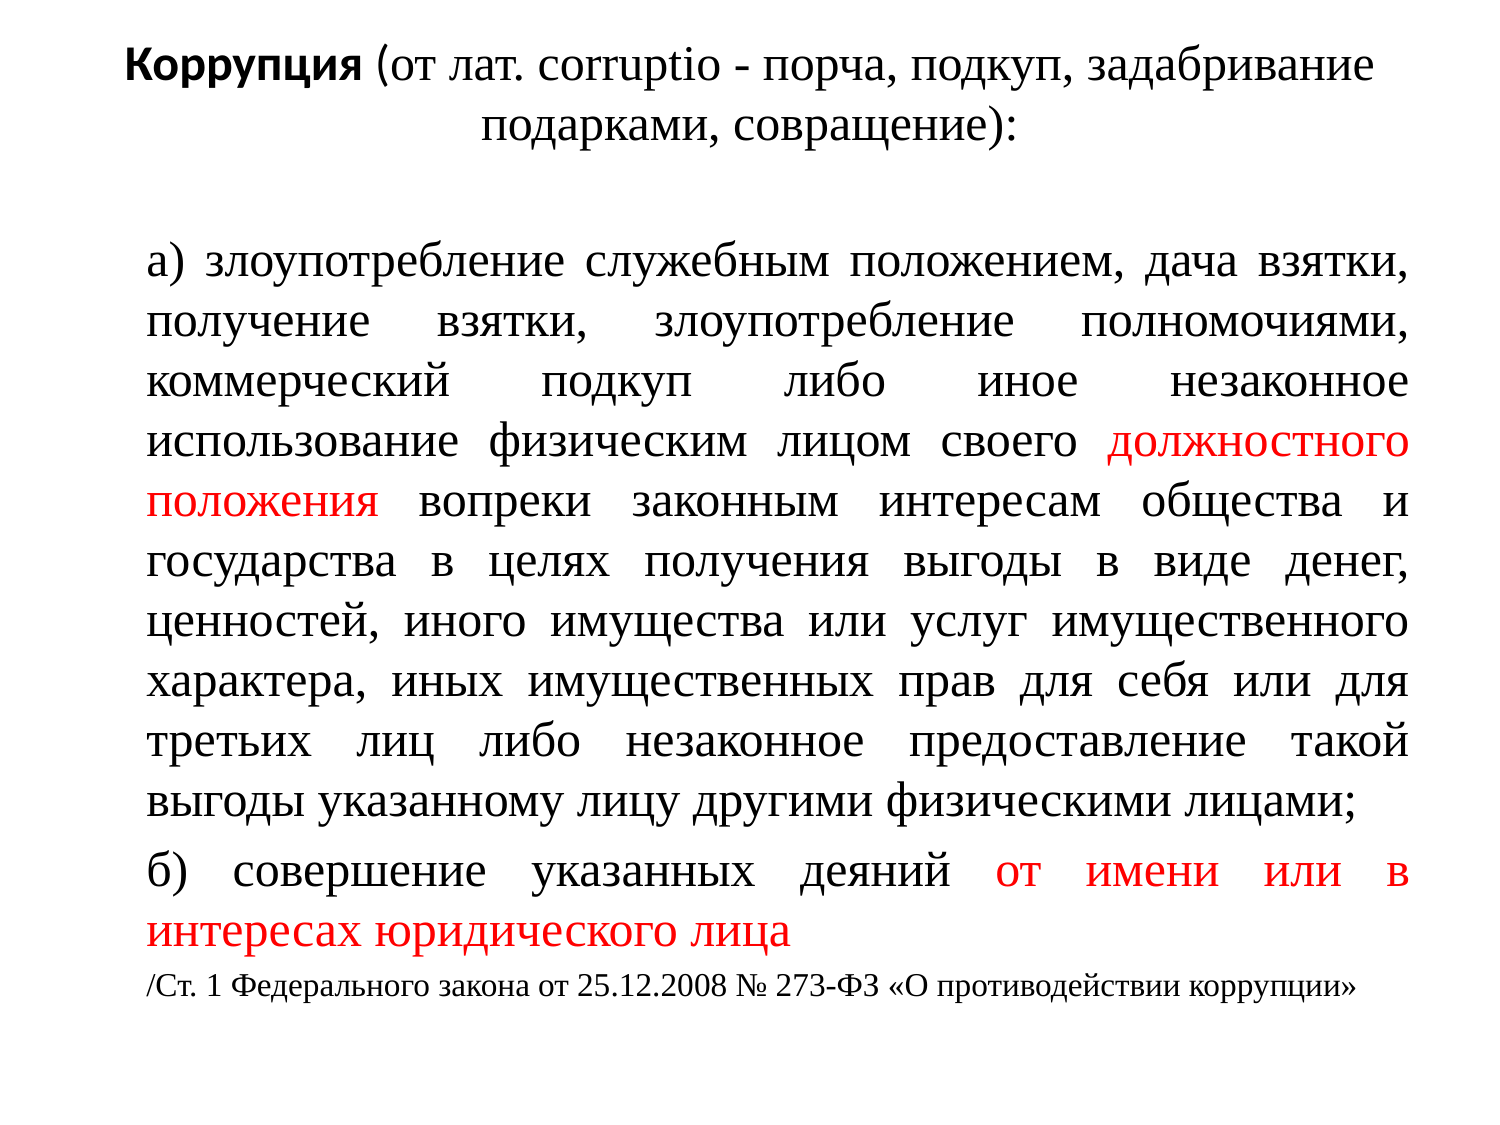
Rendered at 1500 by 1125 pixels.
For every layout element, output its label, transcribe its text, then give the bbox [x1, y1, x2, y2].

title Коррупция (от лат. corruptio - порча, подкуп, задабривание подарками, совращение): [75, 45, 1425, 149]
list а) злоупотребление служебным положением, дача взятки, получение взятки, злоупотребление полномочиями, коммерческий подкуп либо иное незаконное использование физическим лицом своего должностного положения вопреки законным интересам общества и государства в целях получения выгоды в виде денег, ценностей, иного имущества или услуг имущественного характера, иных имущественных прав для себя или для третьих лиц либо незаконное предоставление такой выгоды указанному лицу другими физическими лицами; б) совершение указанных деяний от имени или в интересах юридического лица /Ст. 1 Федерального закона от 25.12.2008 № 273-ФЗ «О противодействии коррупции» [75, 149, 1425, 1059]
